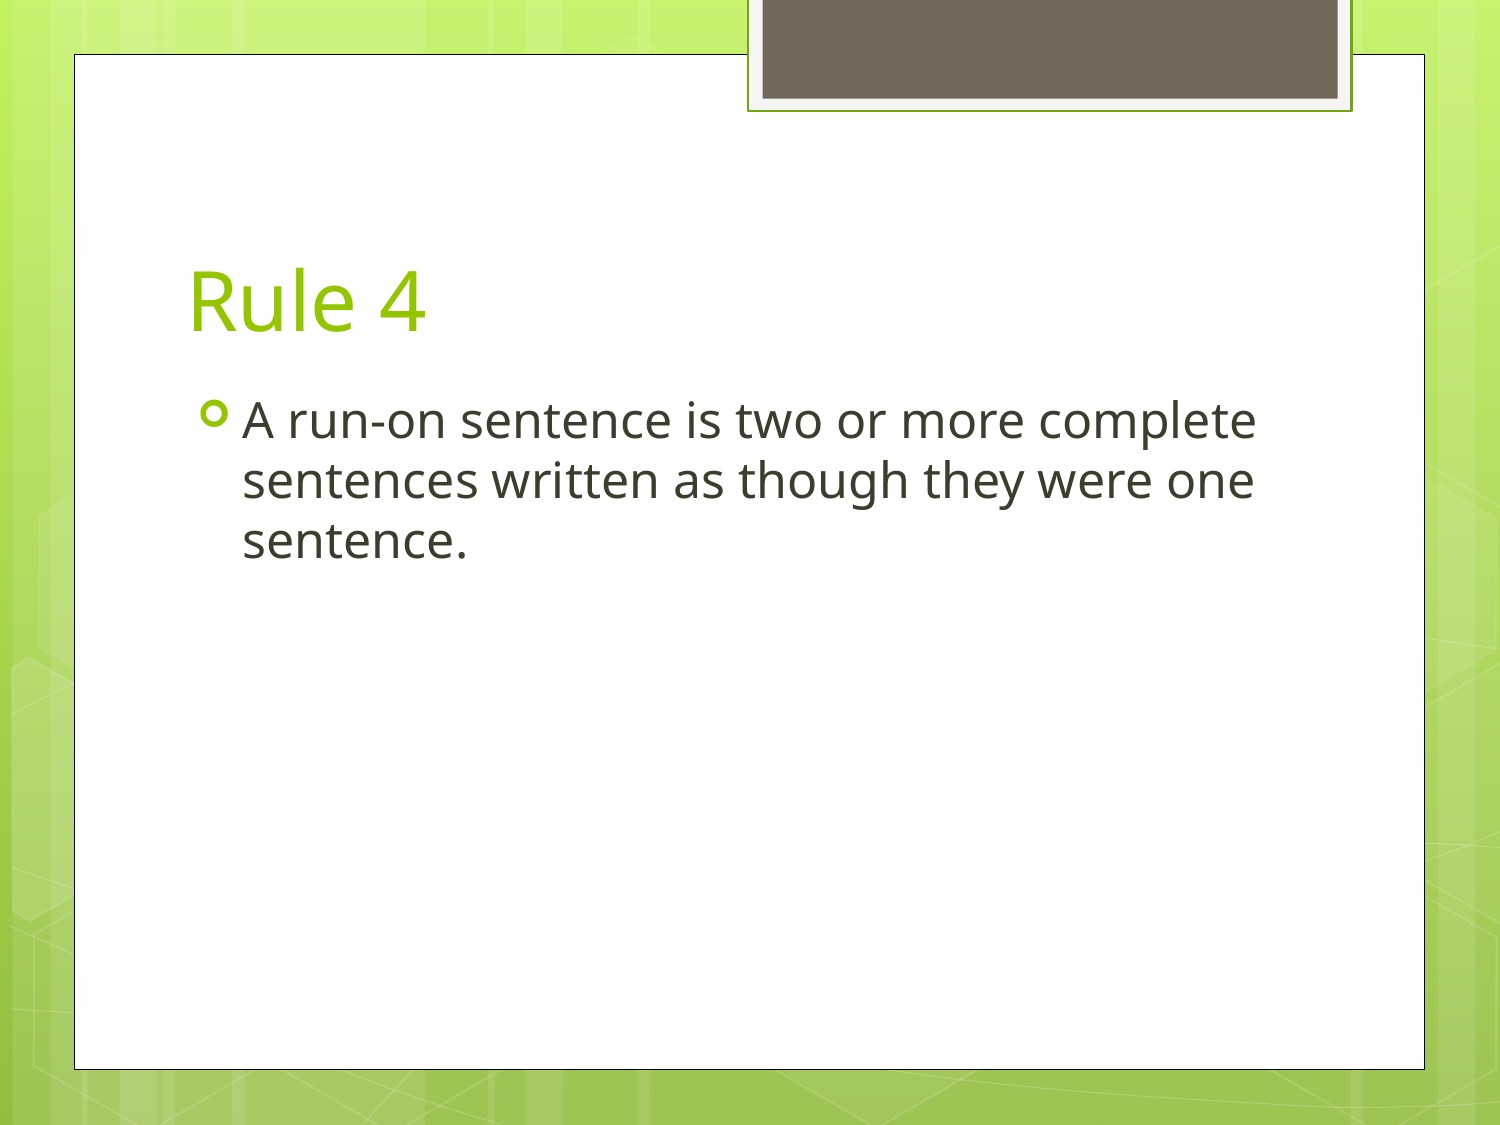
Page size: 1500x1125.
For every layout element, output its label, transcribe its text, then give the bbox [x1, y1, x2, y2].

list A run-on sentence is two or more complete sentences written as though they were one sentence. [171, 381, 1283, 957]
title Rule 4 [171, 168, 1324, 357]
